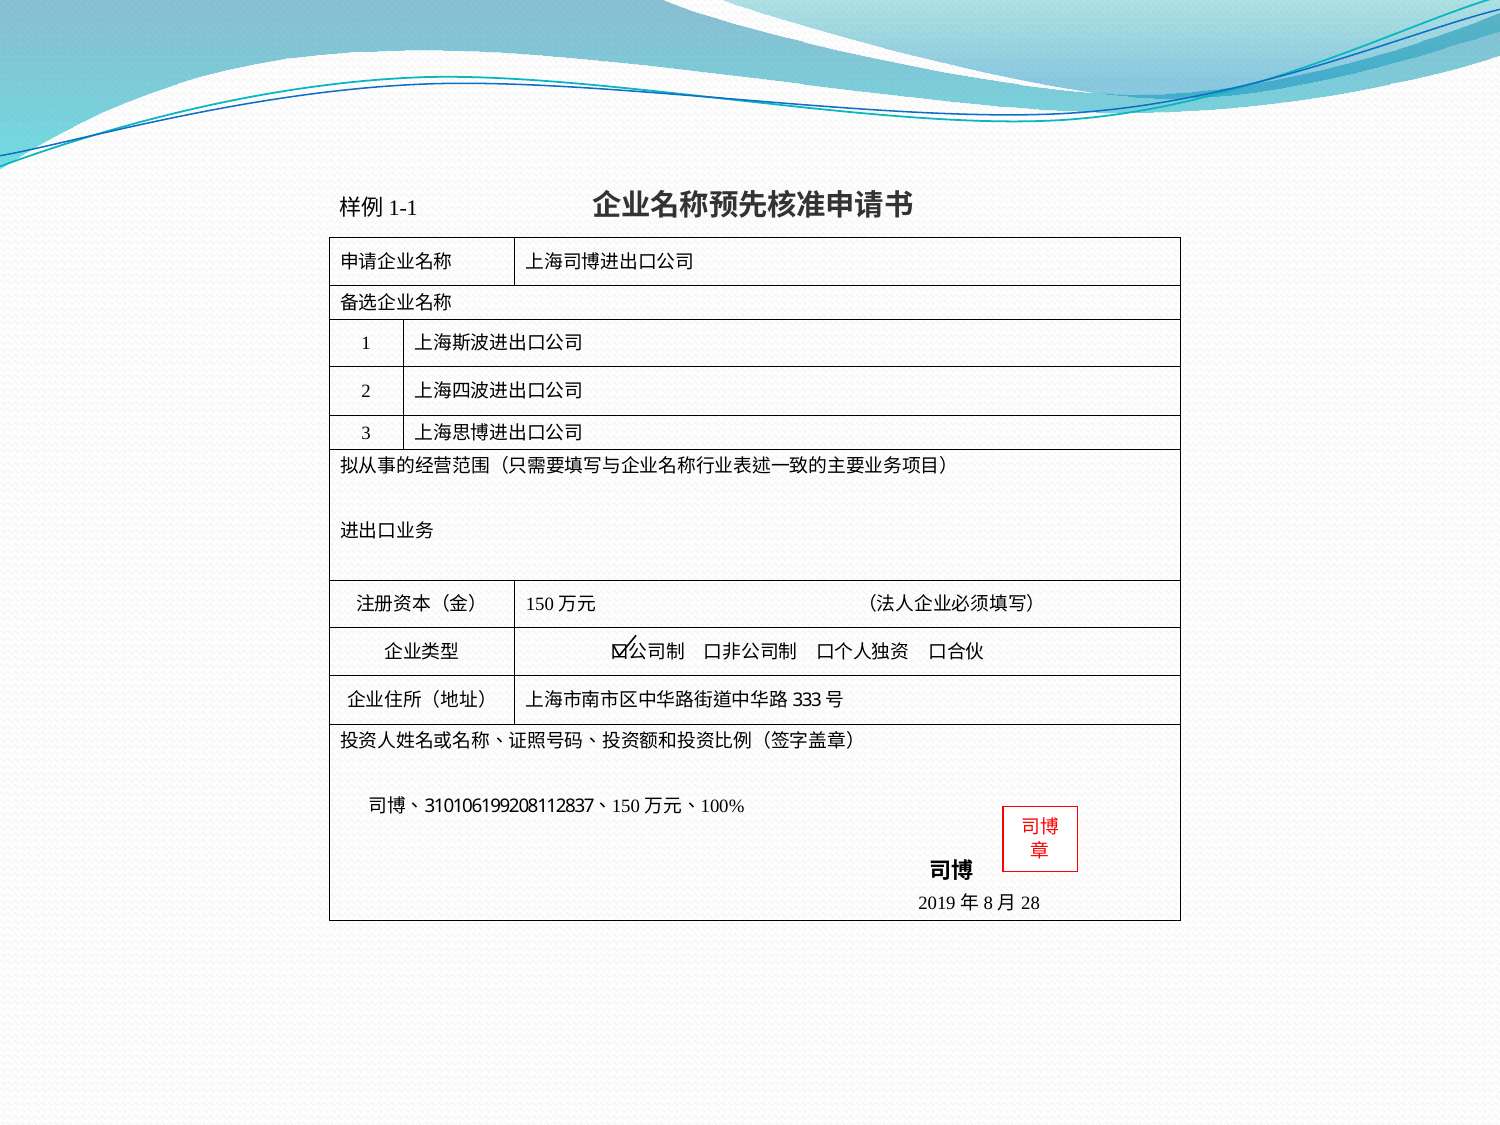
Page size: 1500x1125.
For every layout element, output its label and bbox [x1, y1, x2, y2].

picture [316, 171, 1183, 954]
